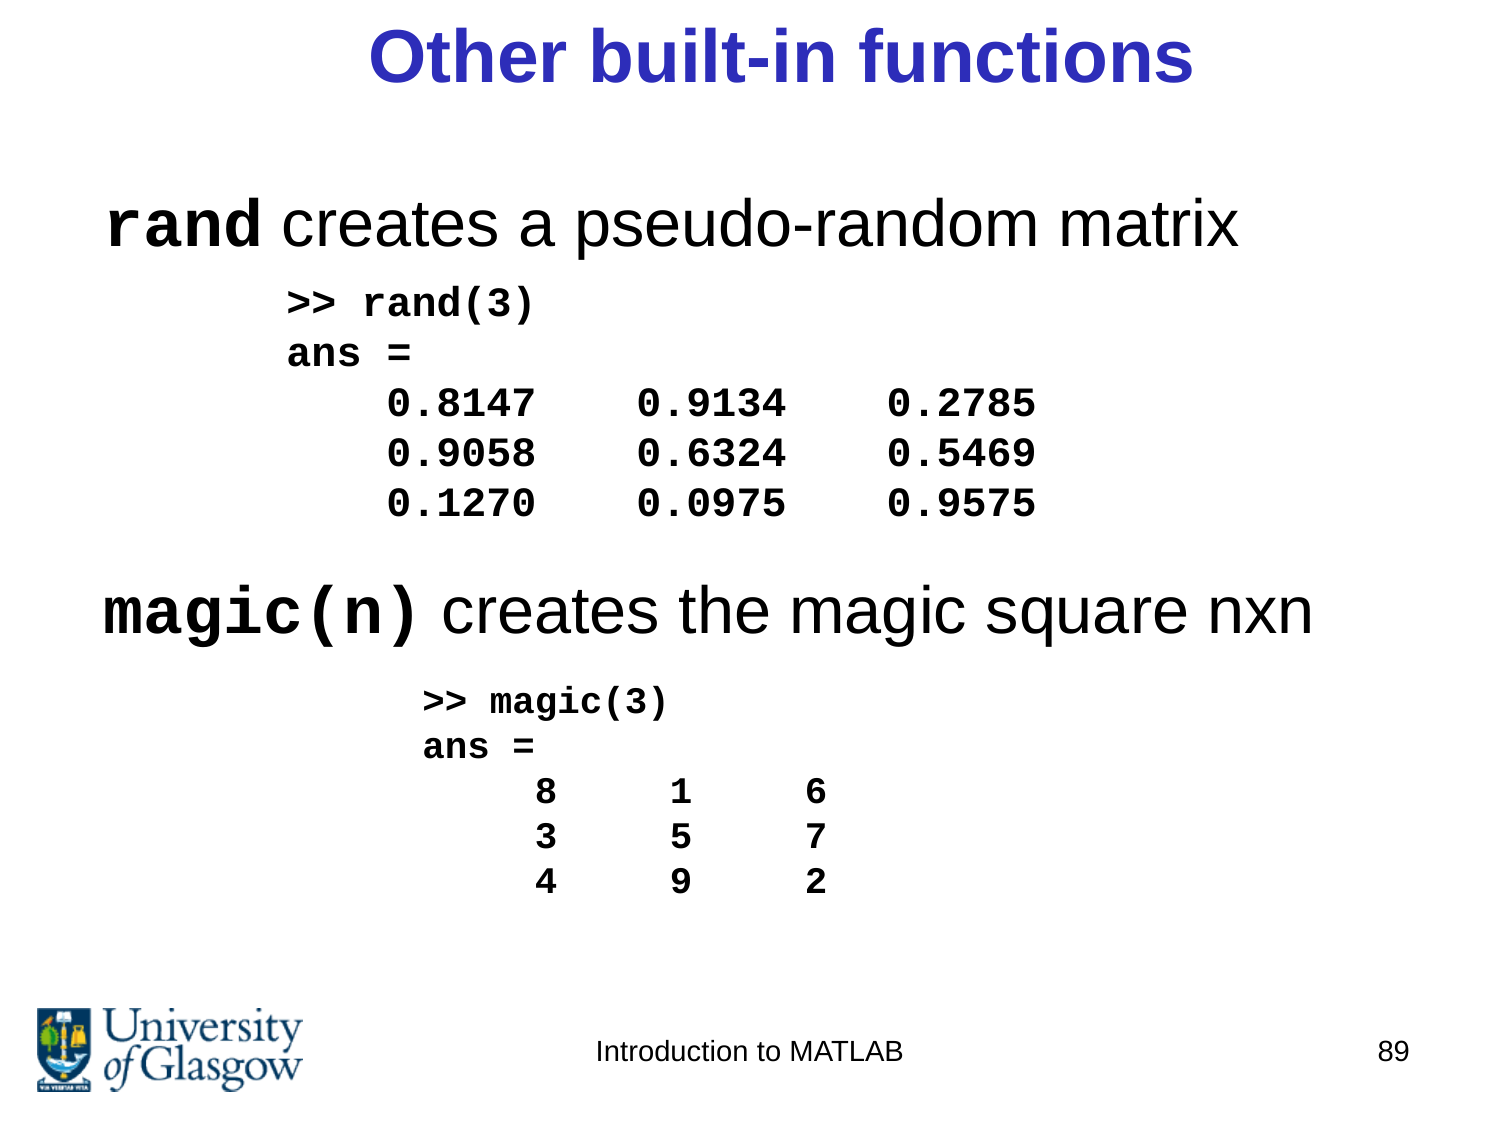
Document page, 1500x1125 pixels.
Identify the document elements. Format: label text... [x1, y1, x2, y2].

slide_number 89 [1074, 1024, 1425, 1103]
title Other built-in functions [171, 0, 1394, 138]
footer Introduction to MATLAB [512, 1024, 988, 1103]
list rand creates a pseudo-random matrix magic(n) creates the magic square nxn [88, 172, 1439, 916]
text_box >> rand(3) ans = 0.8147 0.9134 0.2785 0.9058 0.6324 0.5469 0.1270 0.0975 0.9575 [271, 267, 1193, 532]
text_box >> magic(3) ans = 8 1 6 3 5 7 4 9 2 [407, 668, 1011, 909]
picture [37, 1008, 303, 1092]
